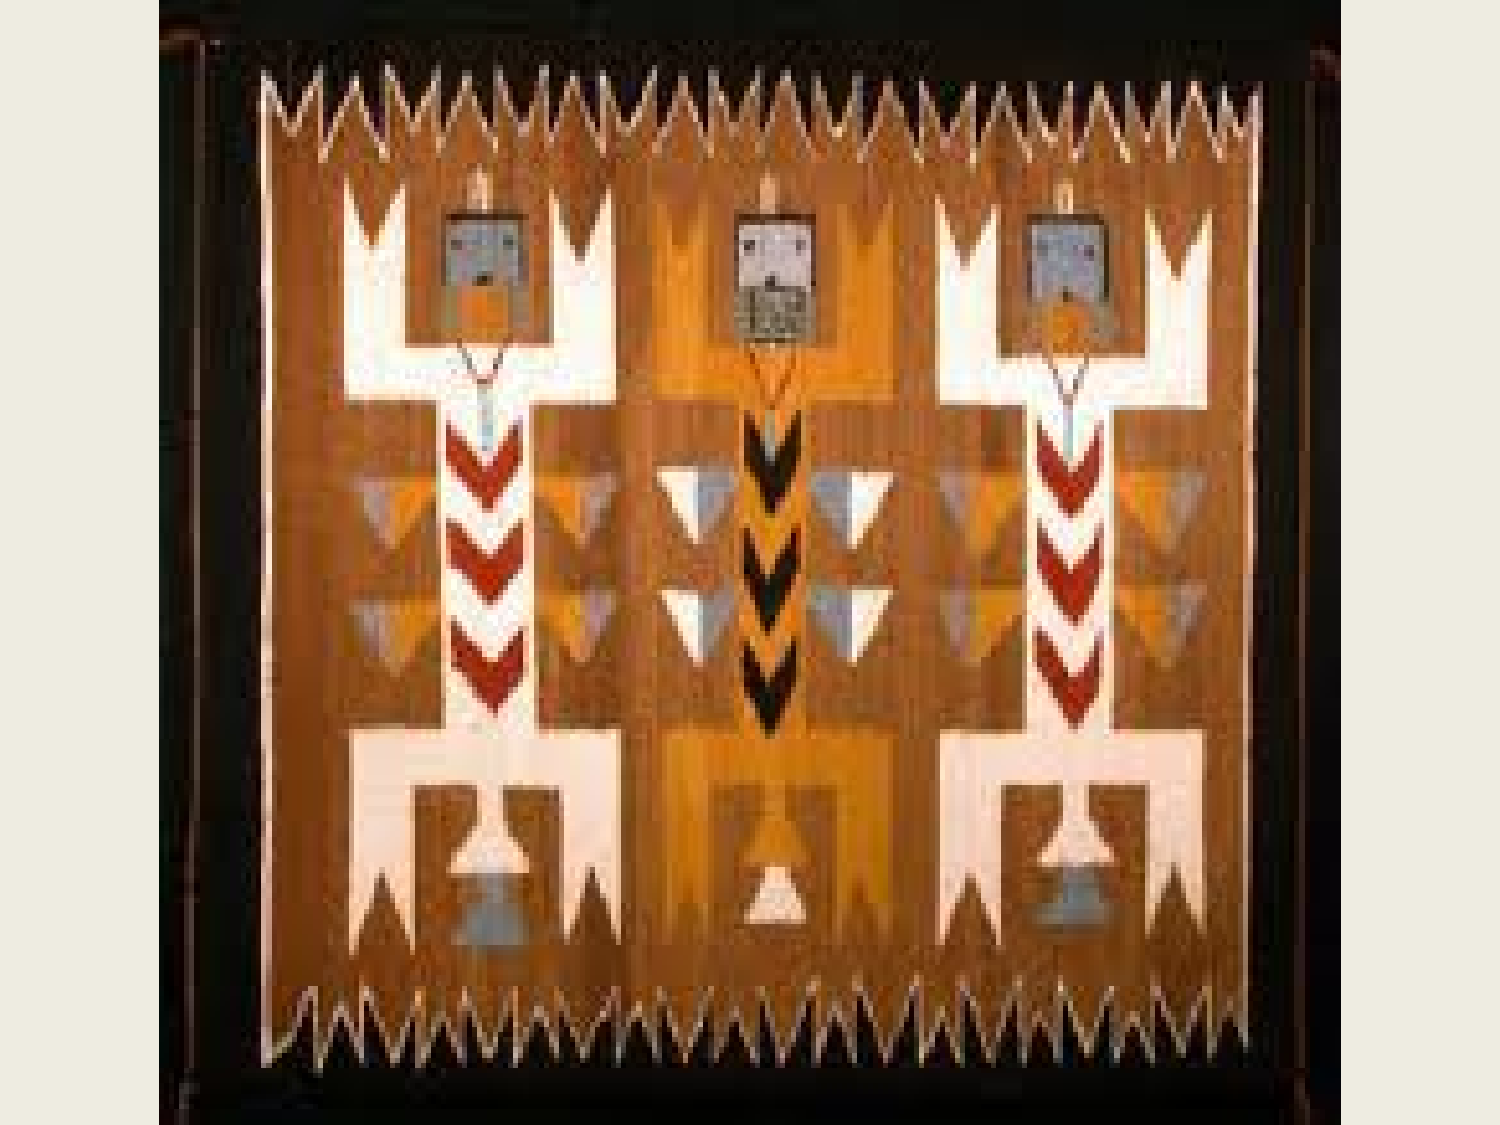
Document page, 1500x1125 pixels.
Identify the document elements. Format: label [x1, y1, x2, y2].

picture [158, 0, 1341, 1125]
